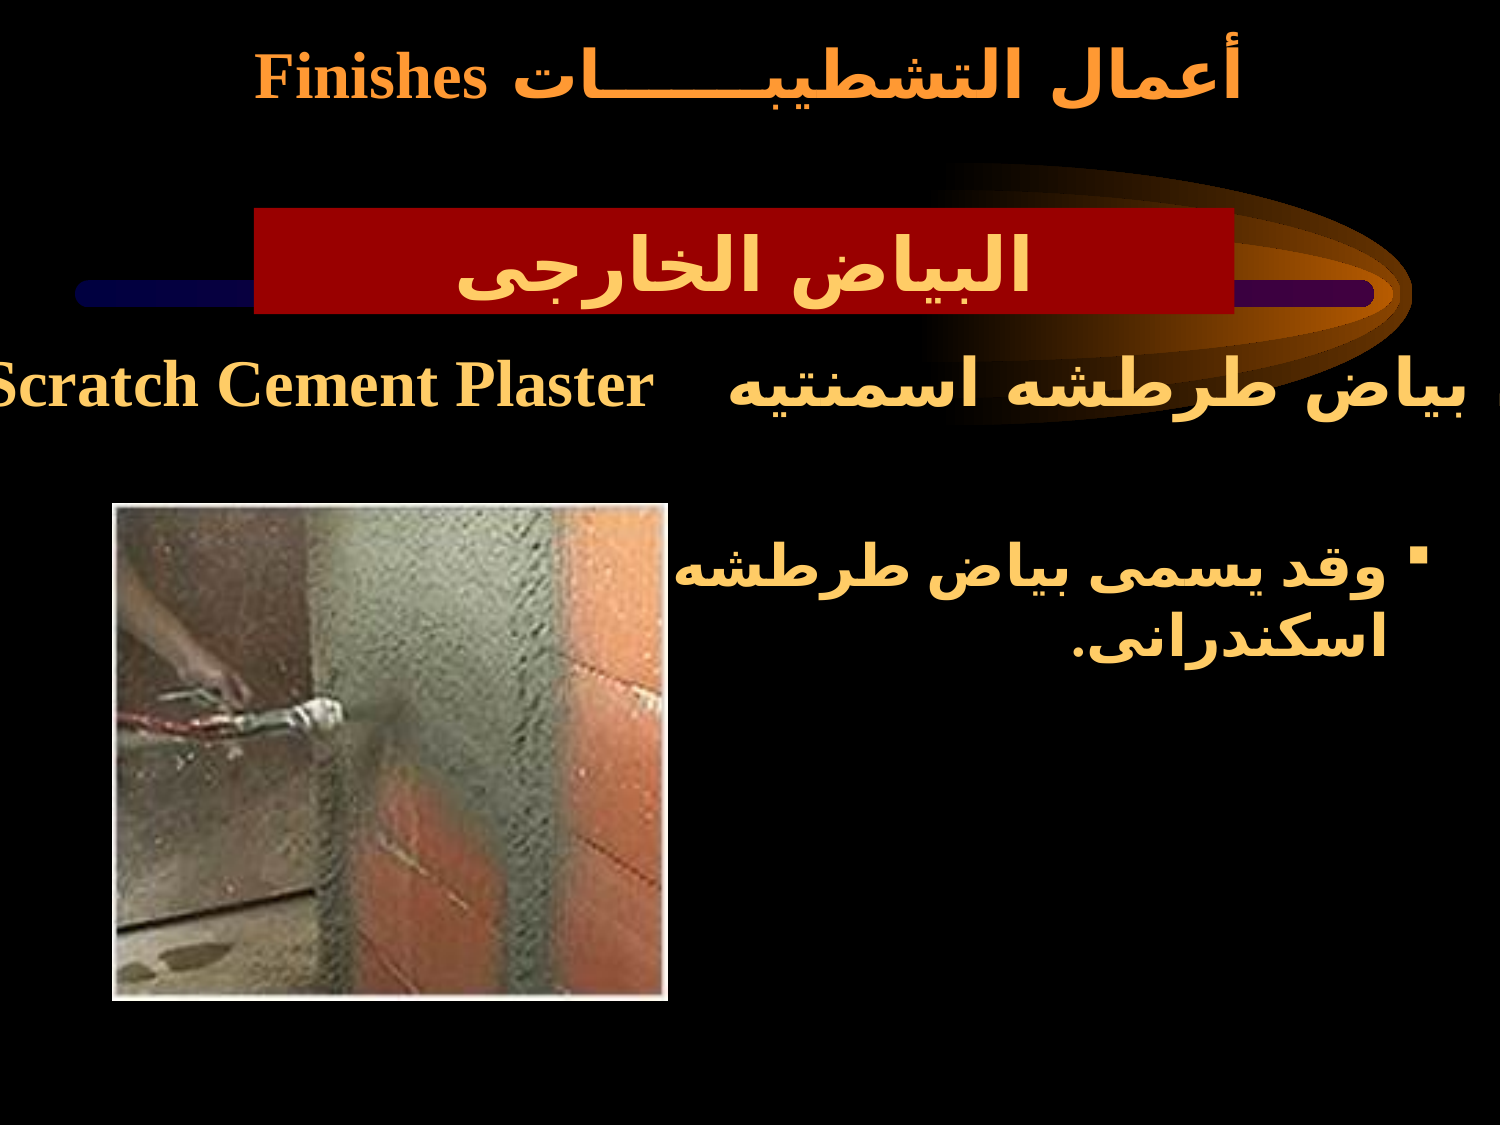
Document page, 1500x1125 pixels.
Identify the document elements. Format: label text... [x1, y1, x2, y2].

text_box 2. بياض طرطشه اسمنتيه Scratch Cement Plaster [478, 326, 1046, 433]
text_box أعمال التشطيبـــــــات Finishes [183, 19, 1317, 126]
text_box البياض الخارجى [253, 207, 1235, 315]
picture [111, 503, 668, 1002]
text_box وقد يسمى بياض طرطشه اسكندرانى. [672, 550, 1448, 646]
